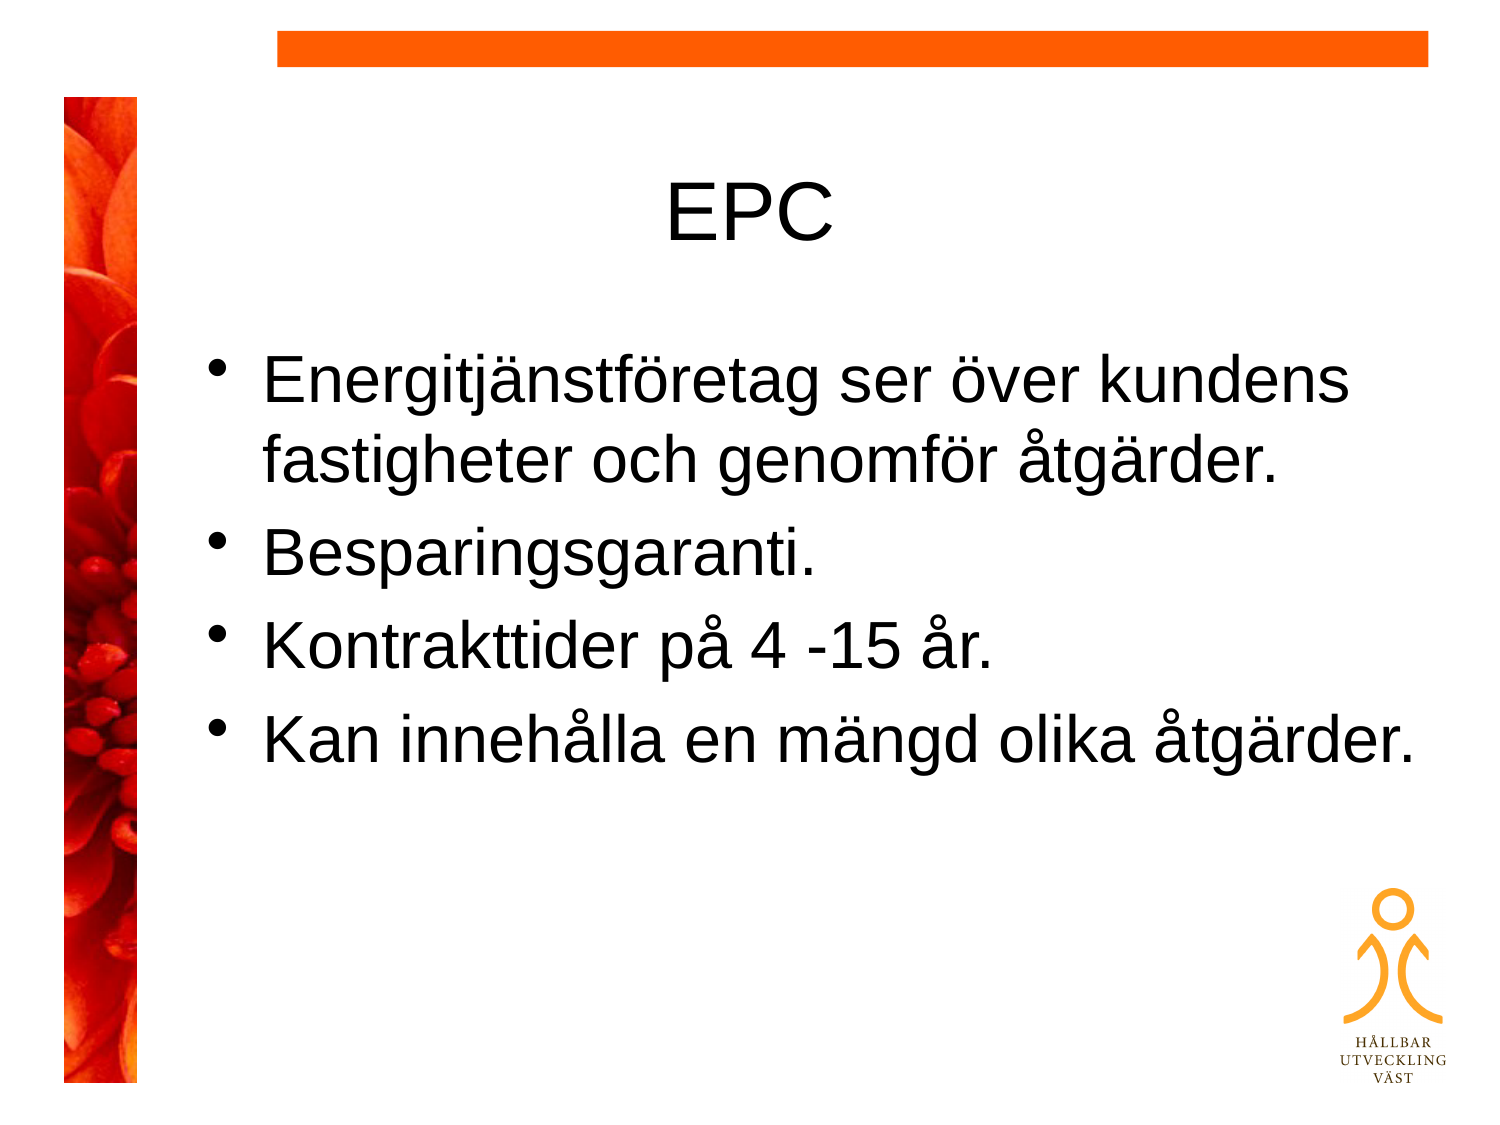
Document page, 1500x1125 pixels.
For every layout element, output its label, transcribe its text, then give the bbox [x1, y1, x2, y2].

title EPC [141, 113, 1425, 302]
picture [1340, 887, 1447, 1083]
list Energitjänstföretag ser över kundens fastigheter och genomför åtgärder. Besparingsgaranti. Kontrakttider på 4 -15 år. Kan innehålla en mängd olika åtgärder. [191, 327, 1446, 1071]
text_box [277, 30, 1429, 68]
picture [64, 97, 137, 1083]
